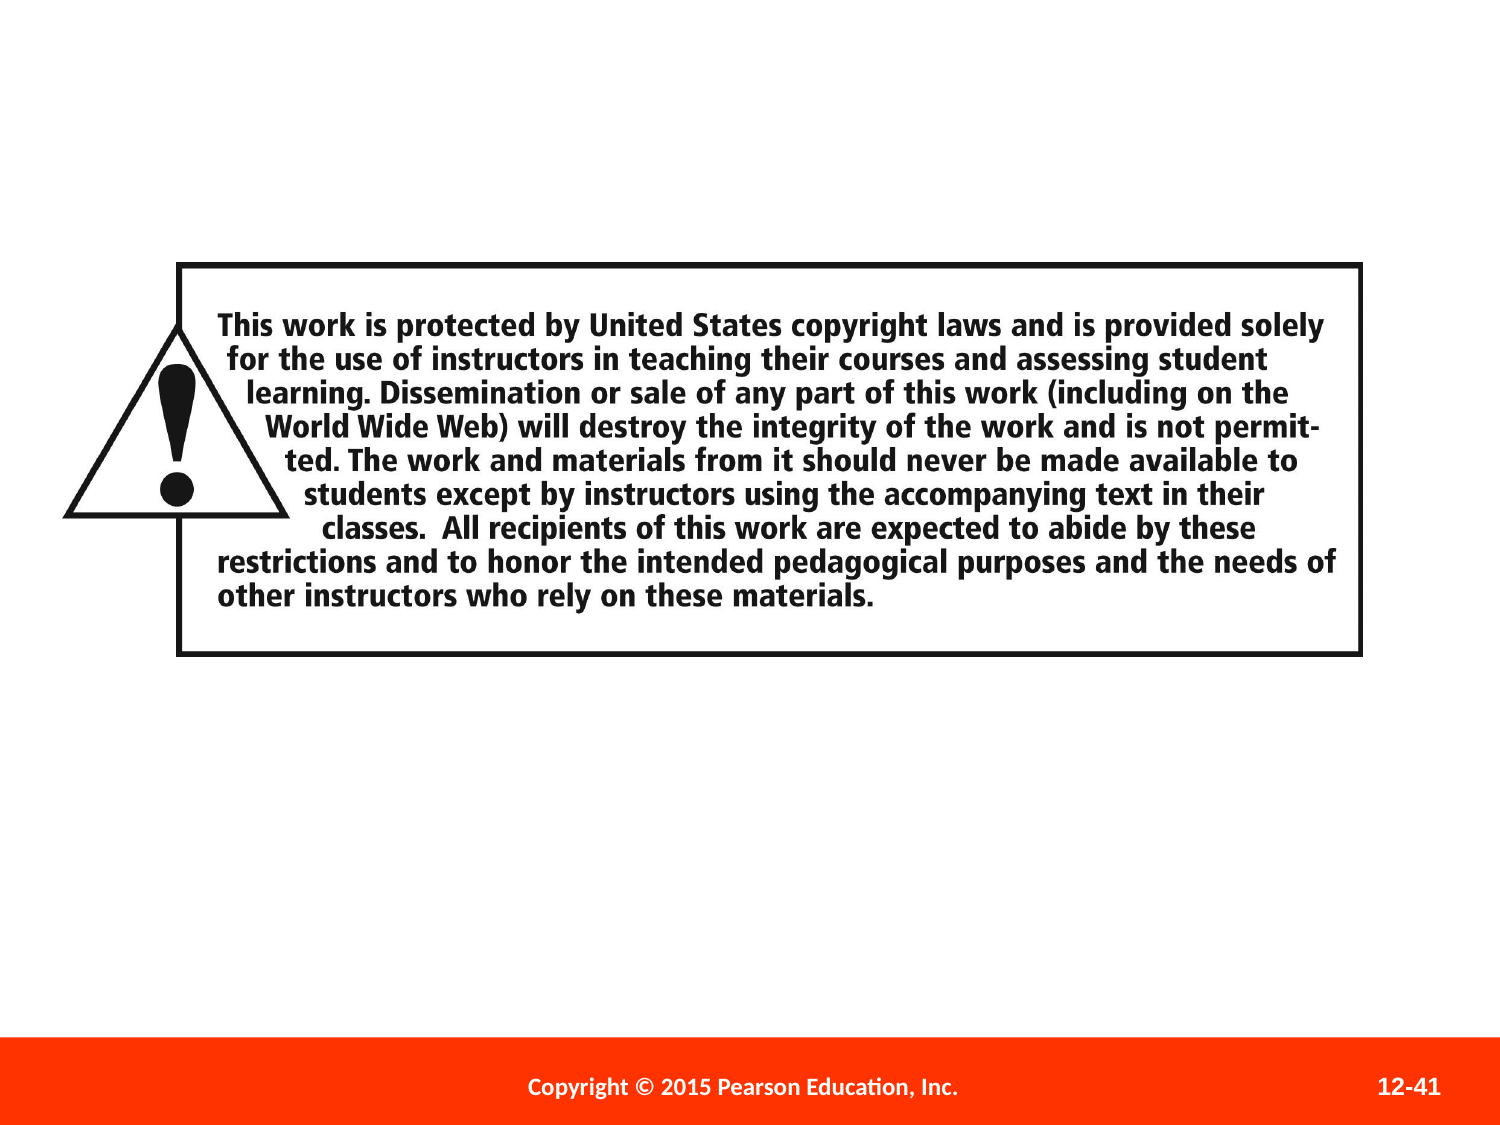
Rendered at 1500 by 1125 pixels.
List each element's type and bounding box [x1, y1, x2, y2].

picture [62, 262, 1363, 657]
